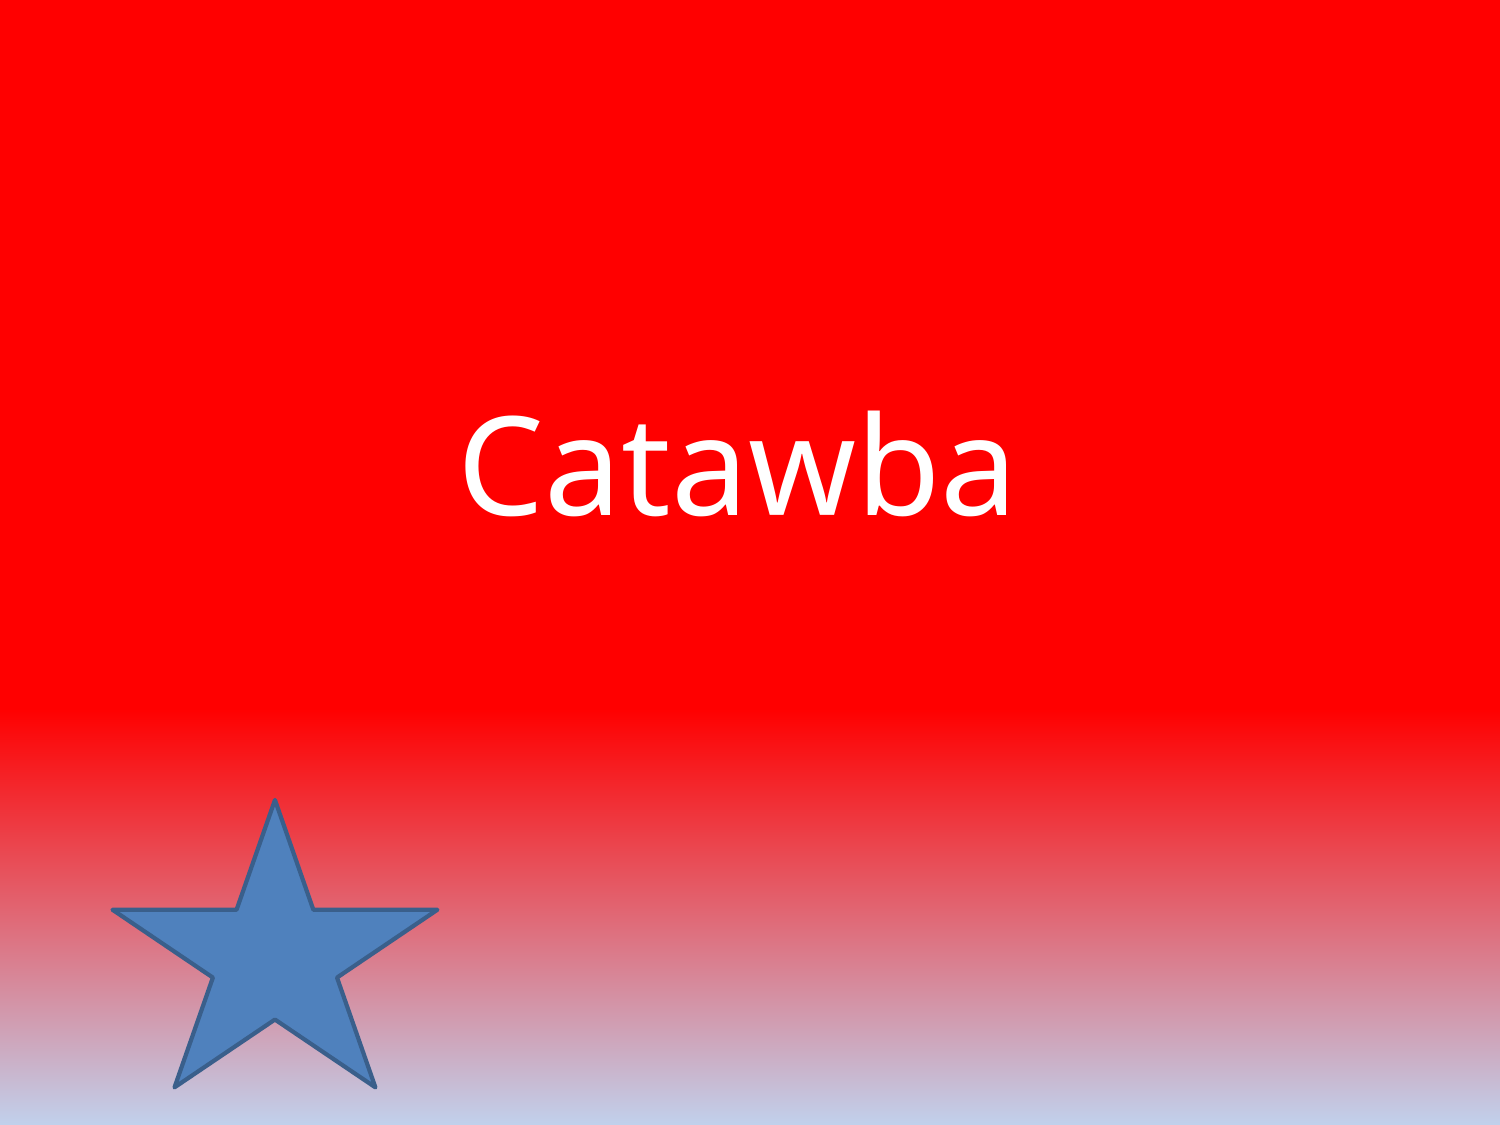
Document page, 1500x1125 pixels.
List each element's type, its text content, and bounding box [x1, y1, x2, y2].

text_box Catawba [269, 370, 1207, 551]
text_box [110, 797, 440, 1090]
